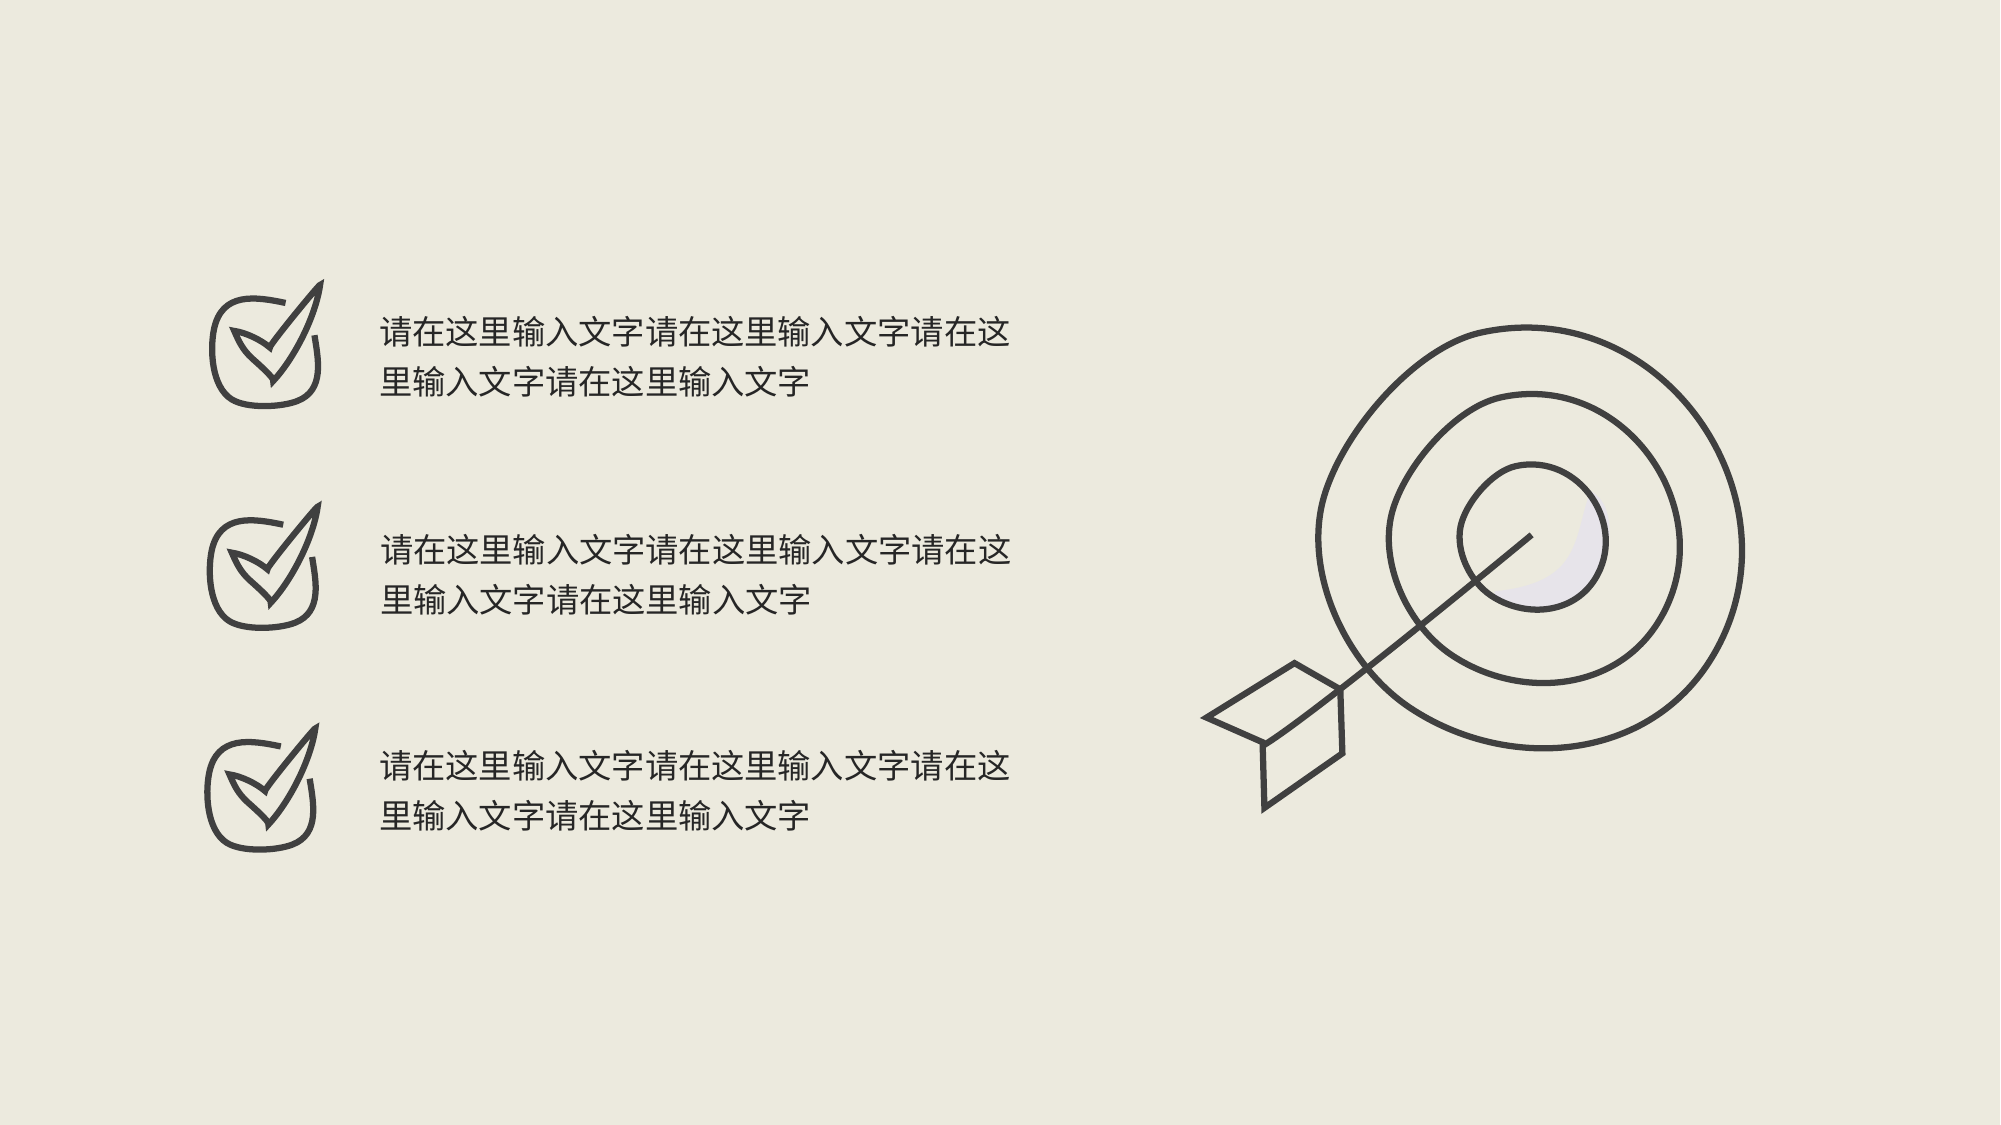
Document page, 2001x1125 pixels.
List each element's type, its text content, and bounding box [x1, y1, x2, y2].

text_box 请在这里输入文字请在这里输入文字请在这里输入文字请在这里输入文字 [364, 294, 1040, 409]
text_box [209, 506, 318, 628]
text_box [212, 284, 320, 407]
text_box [207, 728, 316, 850]
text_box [1182, 364, 1754, 784]
text_box 请在这里输入文字请在这里输入文字请在这里输入文字请在这里输入文字 [364, 728, 1040, 843]
text_box 请在这里输入文字请在这里输入文字请在这里输入文字请在这里输入文字 [365, 511, 1041, 627]
